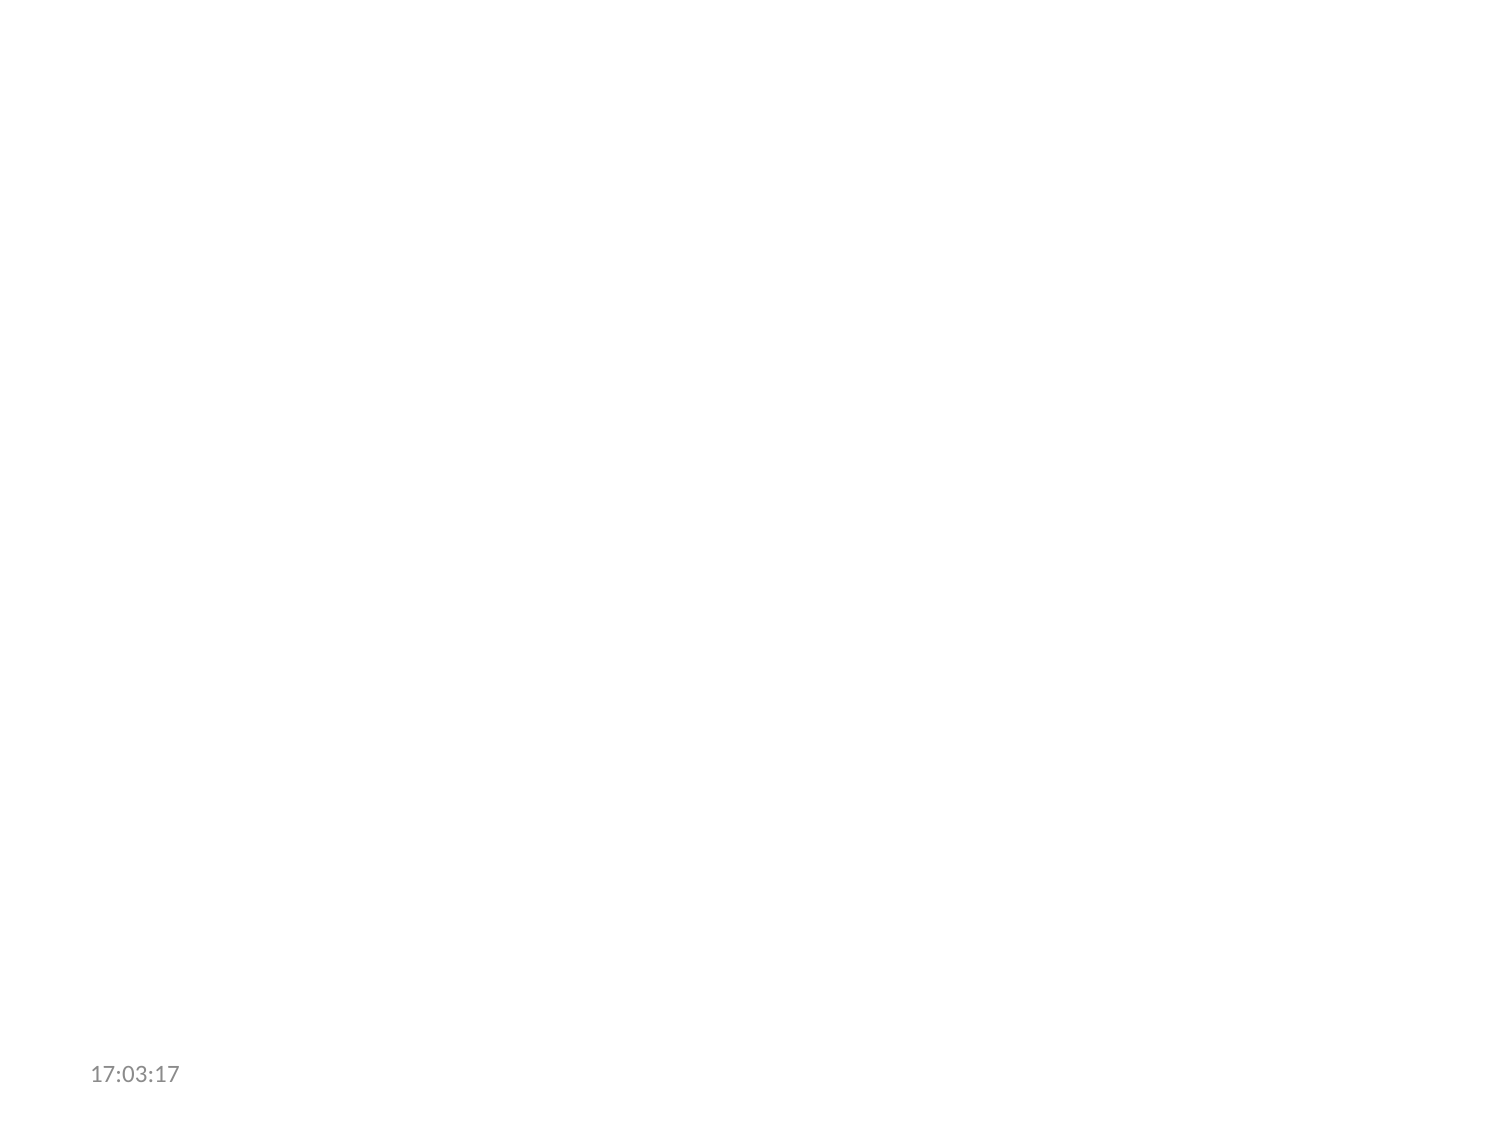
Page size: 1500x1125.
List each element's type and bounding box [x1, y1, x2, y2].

slide_number [75, 1042, 425, 1103]
